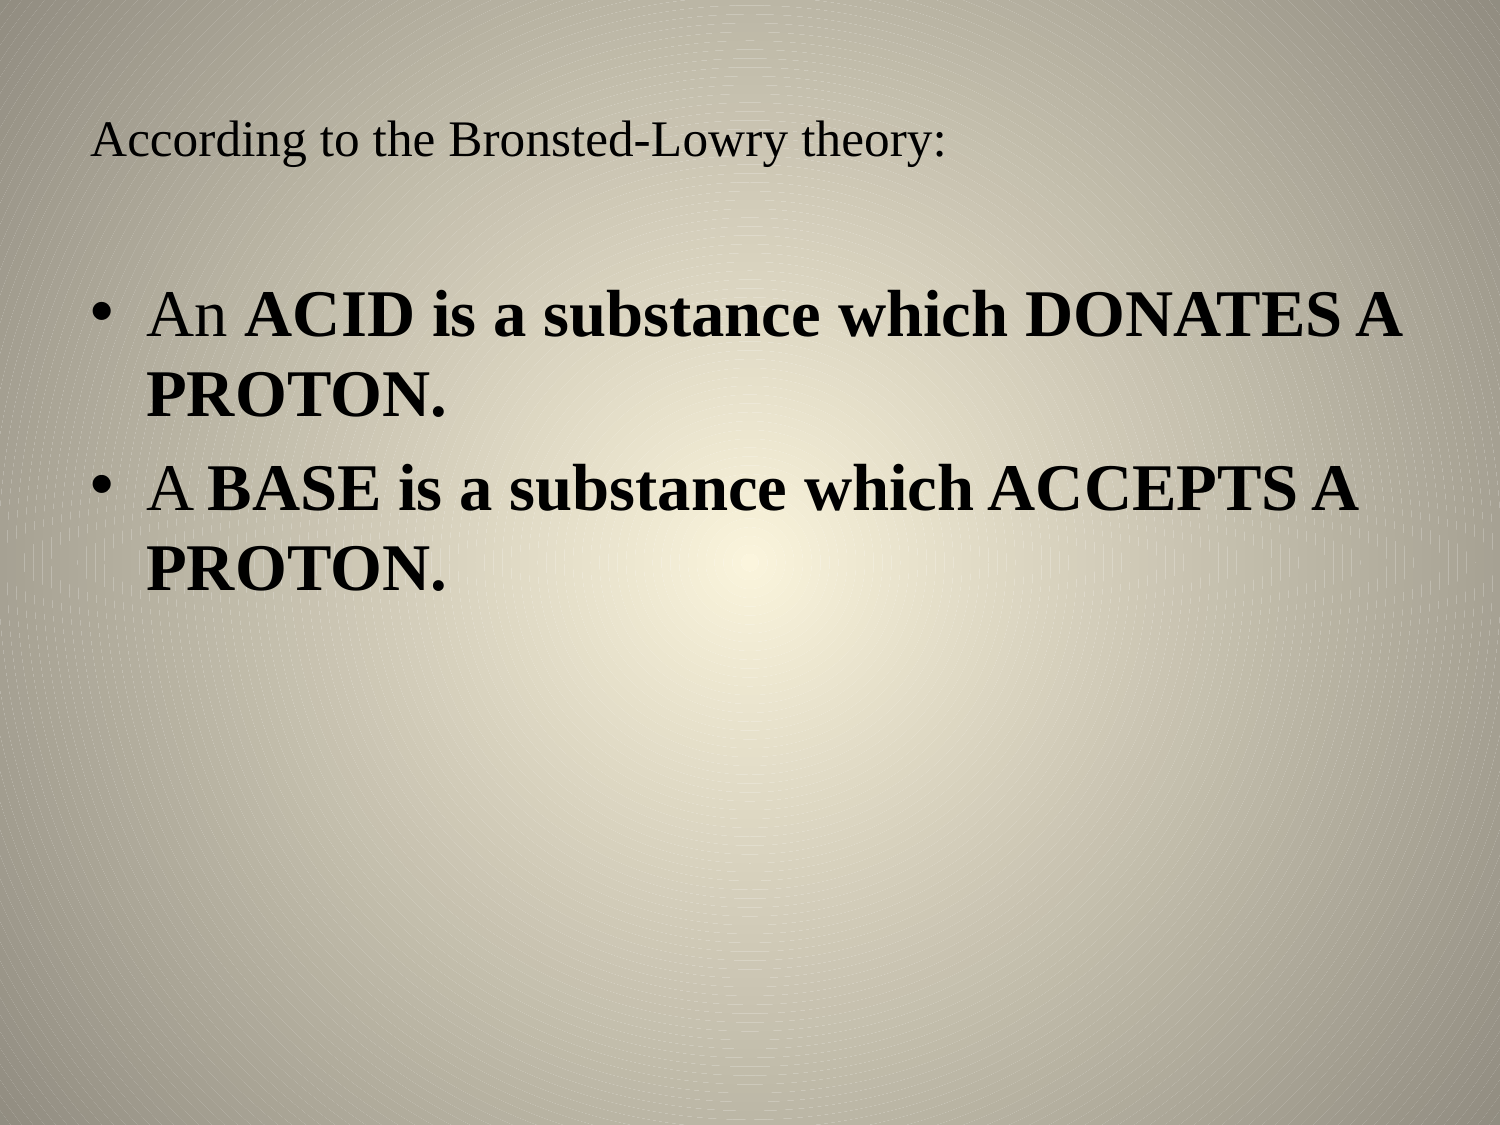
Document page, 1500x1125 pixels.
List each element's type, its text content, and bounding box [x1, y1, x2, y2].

list An ACID is a substance which DONATES A PROTON. A BASE is a substance which ACCEPTS A PROTON. [75, 262, 1425, 1005]
title According to the Bronsted-Lowry theory: [75, 45, 1425, 233]
